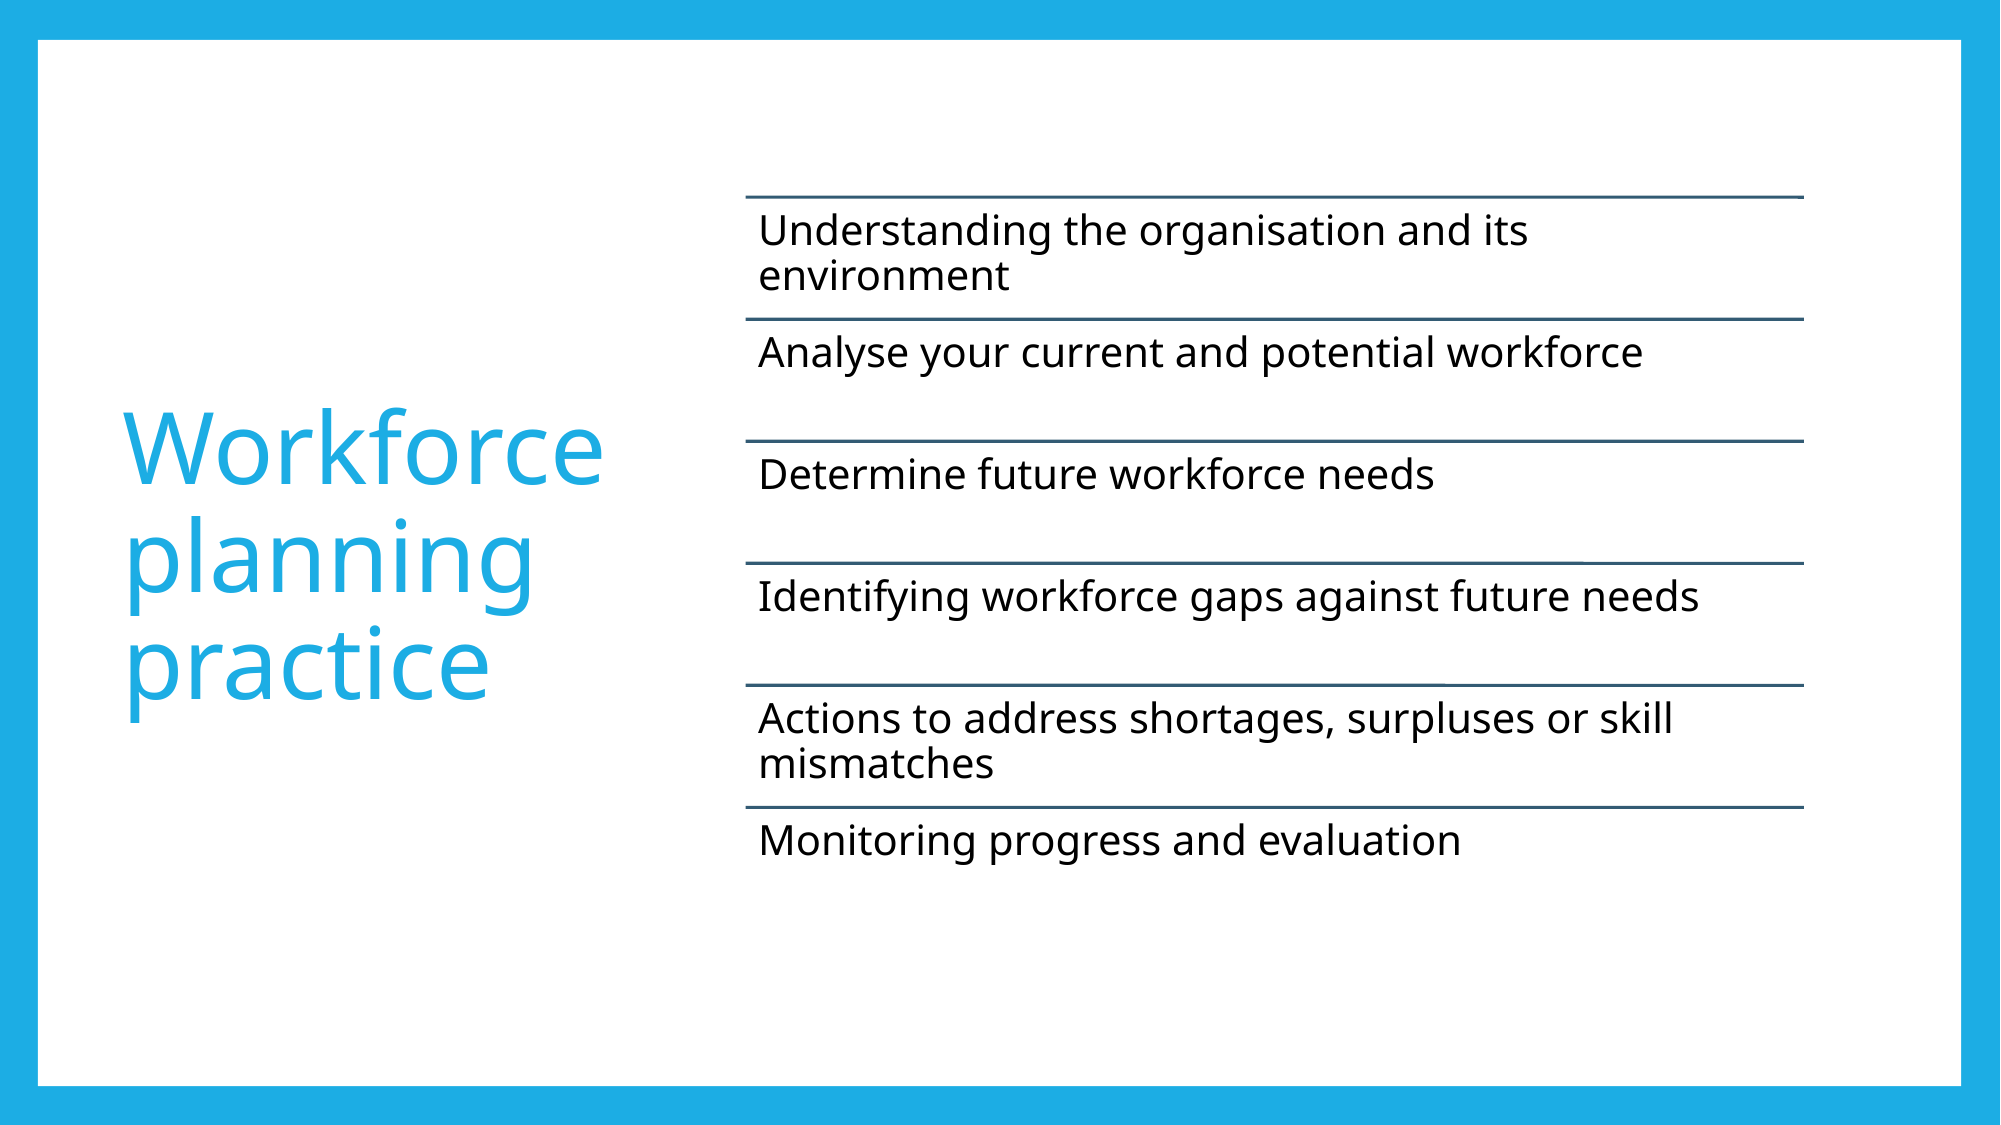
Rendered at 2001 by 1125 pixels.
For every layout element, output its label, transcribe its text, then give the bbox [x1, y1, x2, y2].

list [745, 196, 1805, 931]
title Workforce planning practice [107, 99, 659, 1020]
